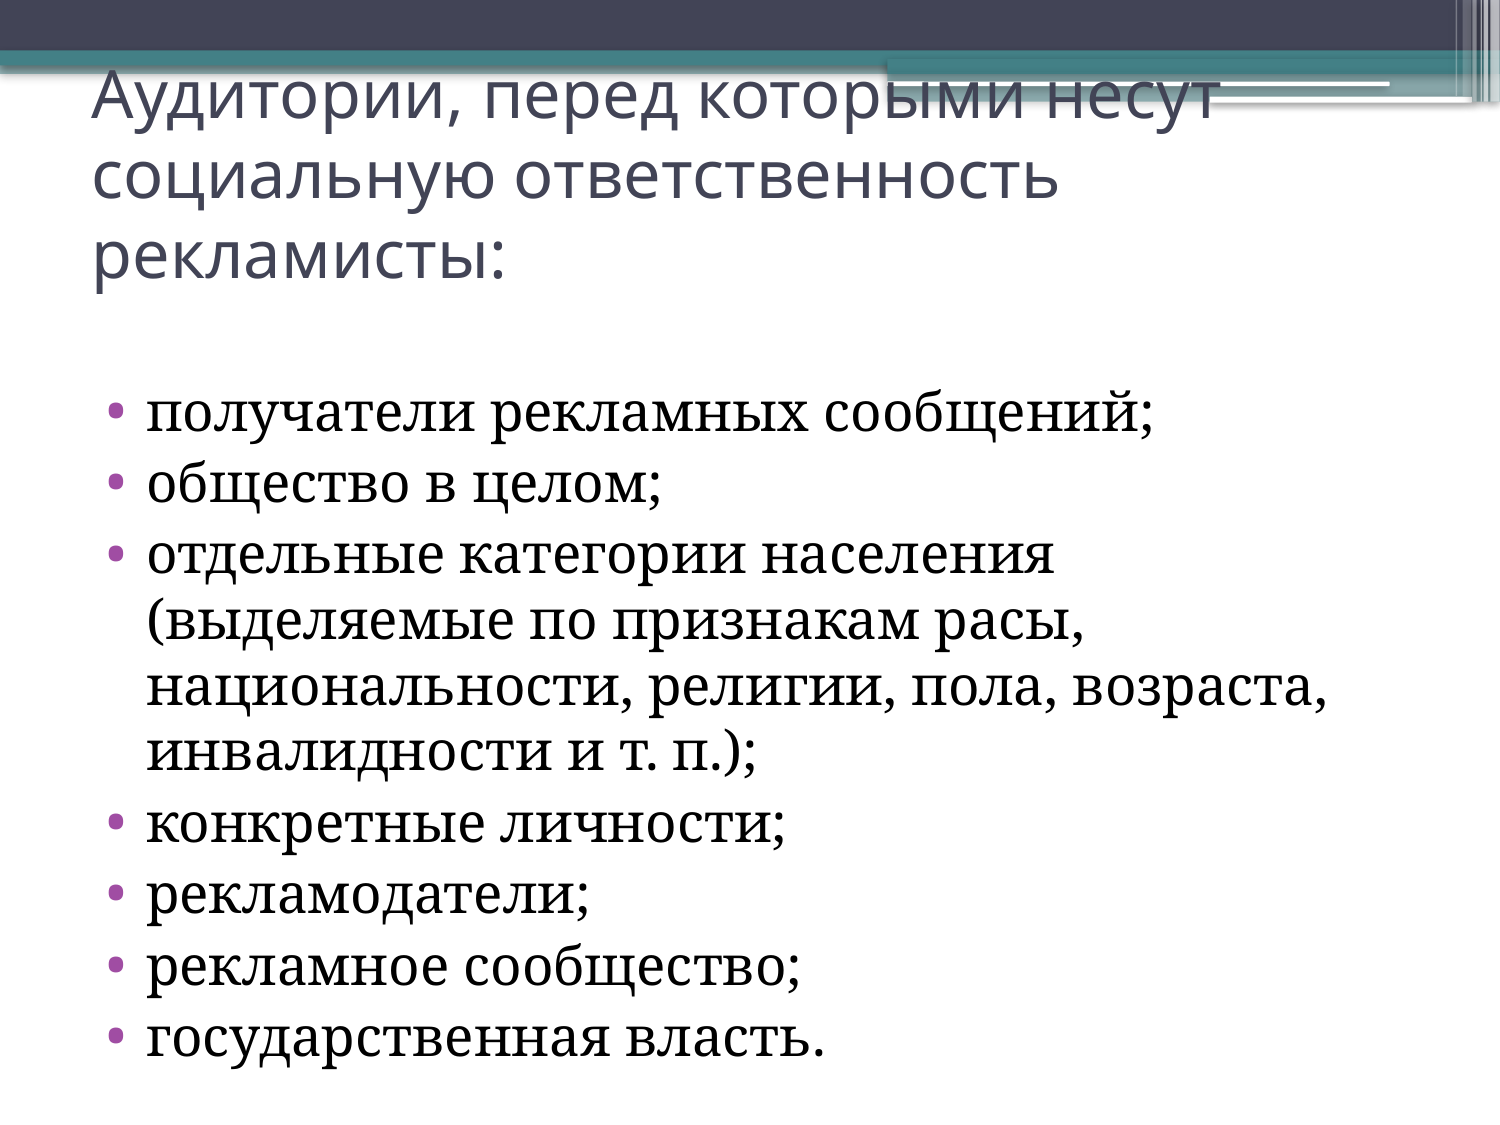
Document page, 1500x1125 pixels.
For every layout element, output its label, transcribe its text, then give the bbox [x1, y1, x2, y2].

title Аудитории, перед которыми несут социальную ответственность рекламисты: [76, 78, 1461, 266]
list получатели рекламных сообщений; общество в целом; отдельные категории населения (выделяемые по признакам расы, национальности, религии, пола, возраста, инвалидности и т. п.); конкретные личности; рекламодатели; рекламное сообщество; государственная власть. [75, 368, 1425, 1079]
